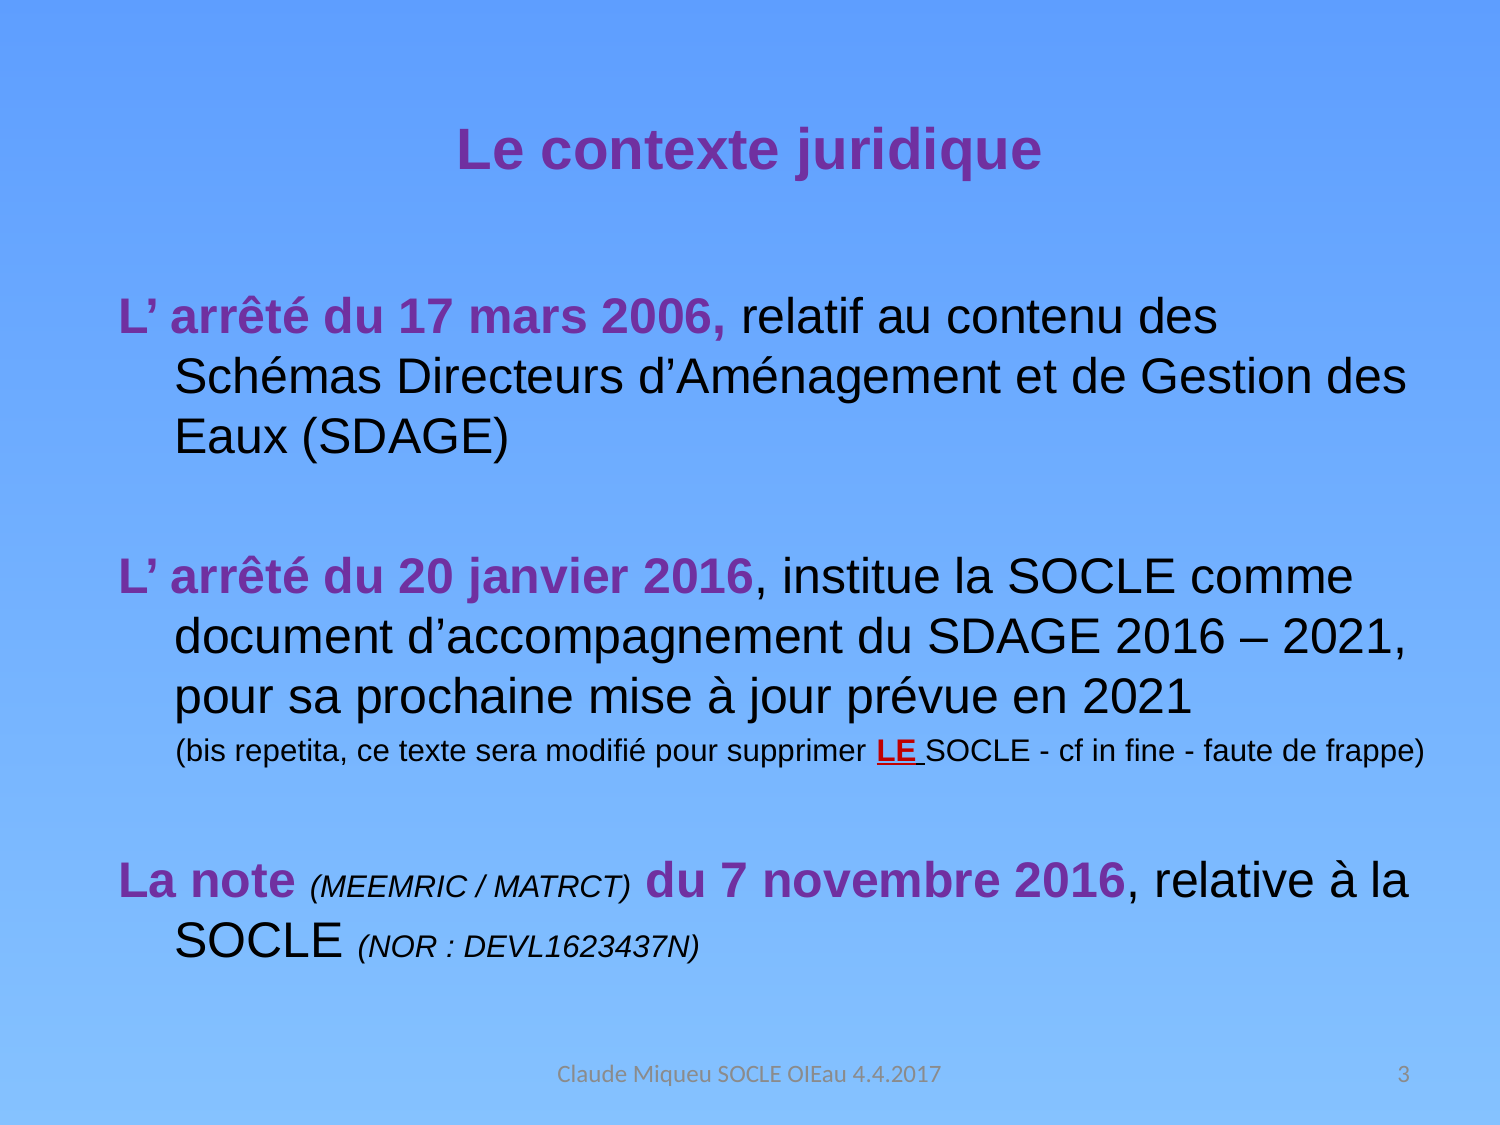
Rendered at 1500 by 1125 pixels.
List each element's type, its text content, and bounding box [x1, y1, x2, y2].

list L’ arrêté du 17 mars 2006, relatif au contenu des Schémas Directeurs d’Aménagement et de Gestion des Eaux (SDAGE) L’ arrêté du 20 janvier 2016, institue la SOCLE comme document d’accompagnement du SDAGE 2016 – 2021, pour sa prochaine mise à jour prévue en 2021 (bis repetita, ce texte sera modifié pour supprimer LE SOCLE - cf in fine - faute de frappe) La note (MEEMRIC / MATRCT) du 7 novembre 2016, relative à la SOCLE (NOR : DEVL1623437N) [103, 246, 1442, 1020]
slide_number 3 [1074, 1042, 1425, 1103]
footer Claude Miqueu SOCLE OIEau 4.4.2017 [512, 1042, 988, 1103]
title Le contexte juridique [103, 46, 1397, 246]
